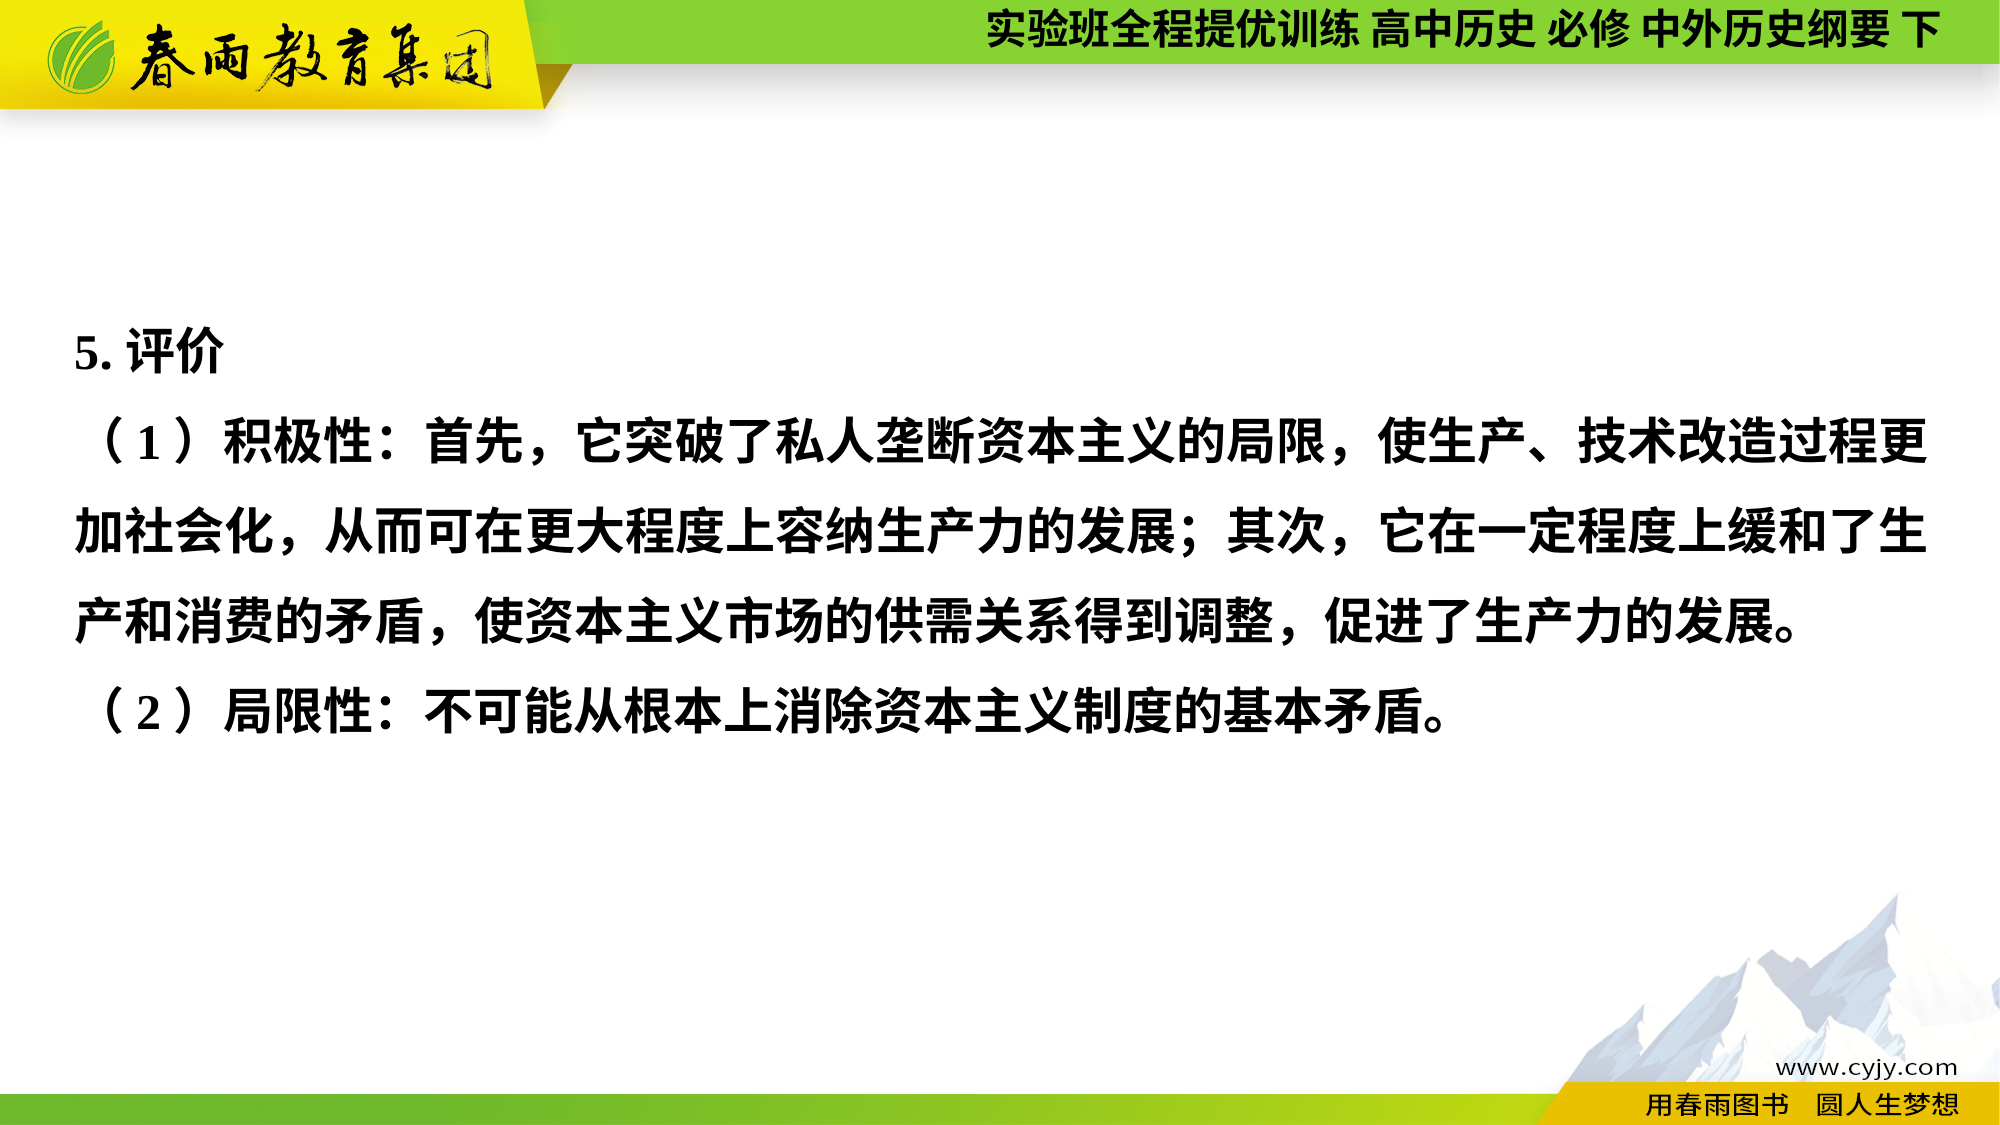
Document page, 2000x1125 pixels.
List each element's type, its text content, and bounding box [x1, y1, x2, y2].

picture [0, 0, 2000, 1125]
list 5.评价 （1）积极性：首先，它突破了私人垄断资本主义的局限，使生产、技术改造过程更加社会化，从而可在更大程度上容纳生产力的发展；其次，它在一定程度上缓和了生产和消费的矛盾，使资本主义市场的供需关系得到调整，促进了生产力的发展。 （2）局限性：不可能从根本上消除资本主义制度的基本矛盾。 [59, 281, 1944, 740]
